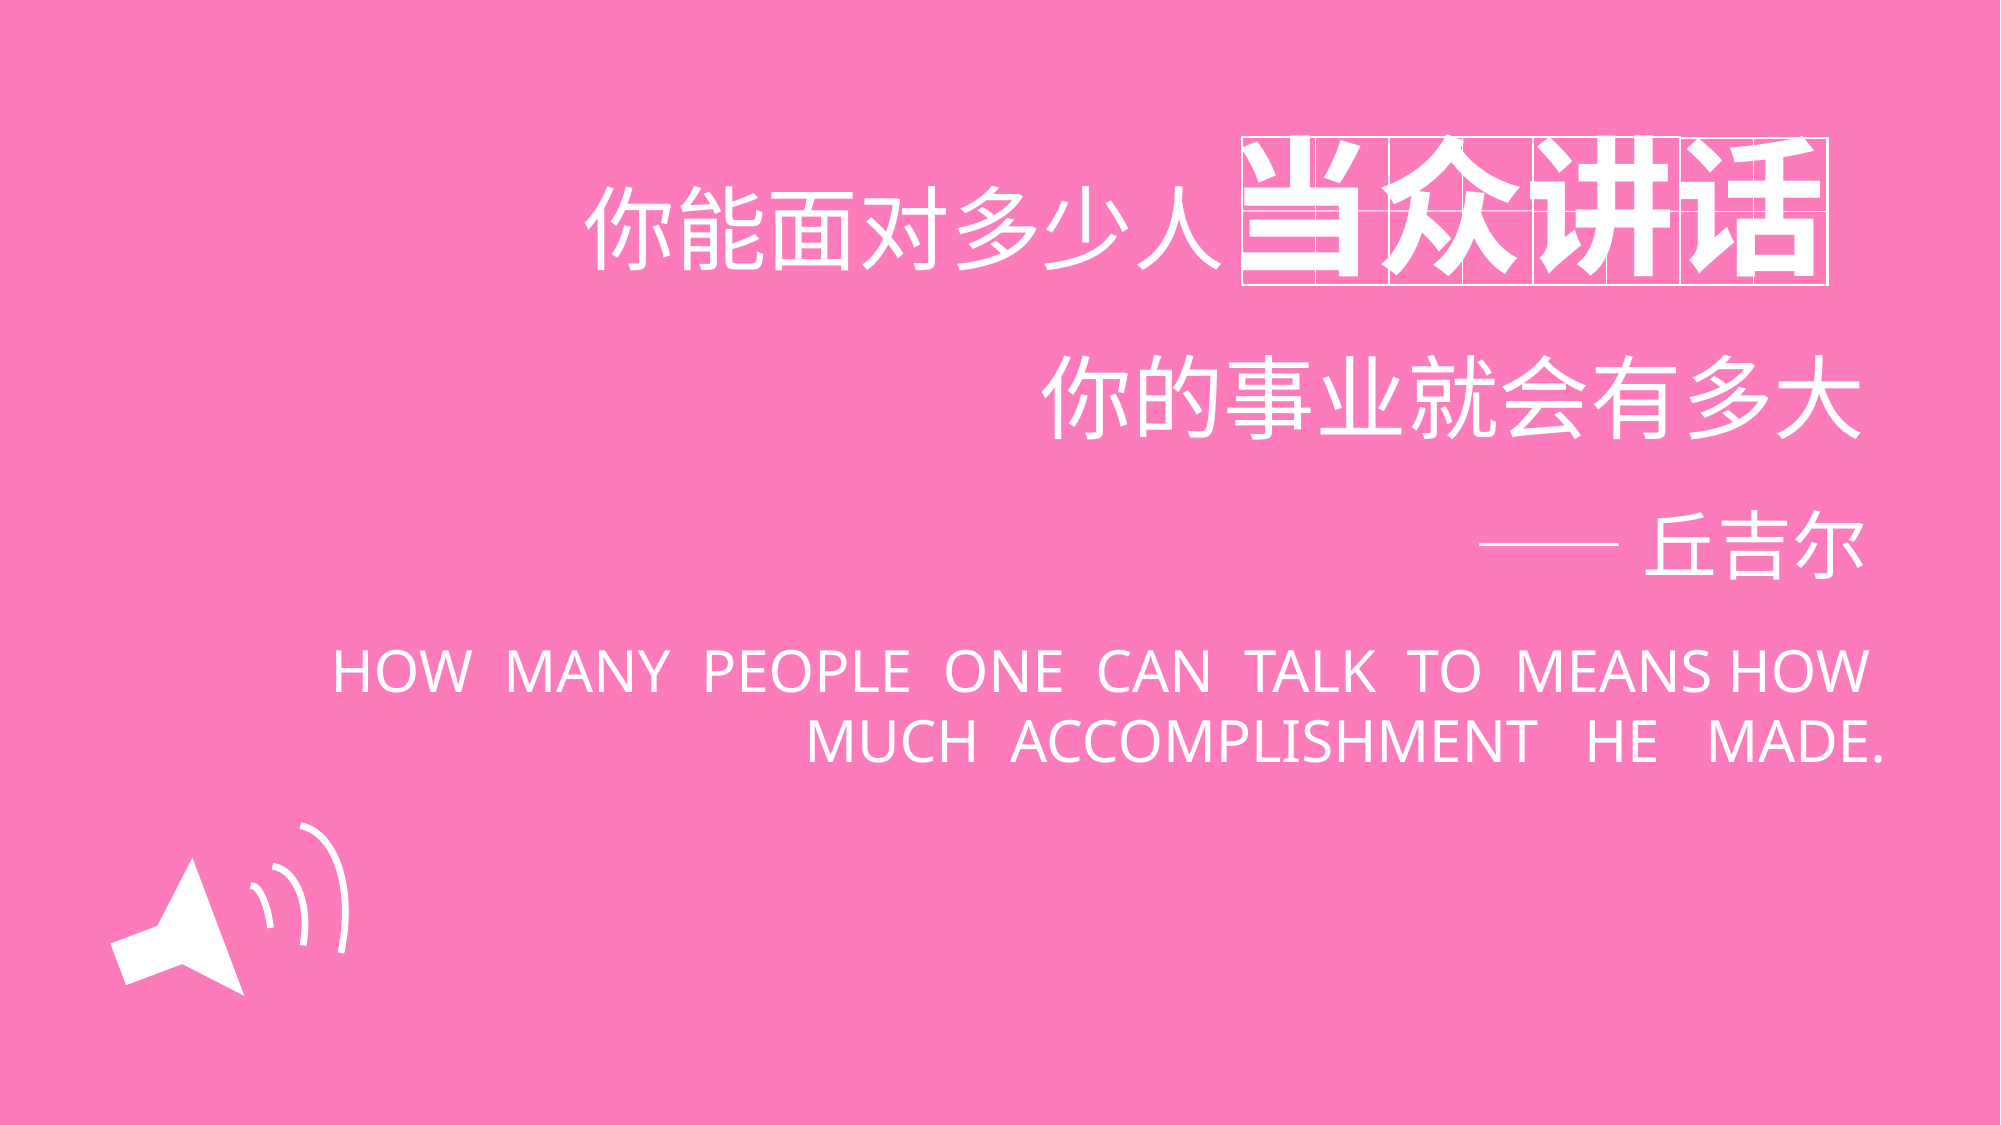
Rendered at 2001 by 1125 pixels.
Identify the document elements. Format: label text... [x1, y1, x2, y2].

text_box [270, 865, 304, 946]
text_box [1680, 137, 1828, 286]
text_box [113, 882, 270, 992]
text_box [1241, 136, 1388, 286]
text_box HOW MANY PEOPLE ONE CAN TALK TO MEANS HOW MUCH ACCOMPLISHMENT HE MADE. [246, 626, 1901, 782]
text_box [1533, 137, 1680, 286]
text_box [279, 825, 346, 954]
text_box ——丘吉尔 [1459, 490, 1901, 596]
text_box 你的事业就会有多大 [1025, 333, 1894, 459]
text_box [1388, 136, 1536, 286]
text_box 你能面对多少人当众讲话 [568, 105, 1915, 301]
